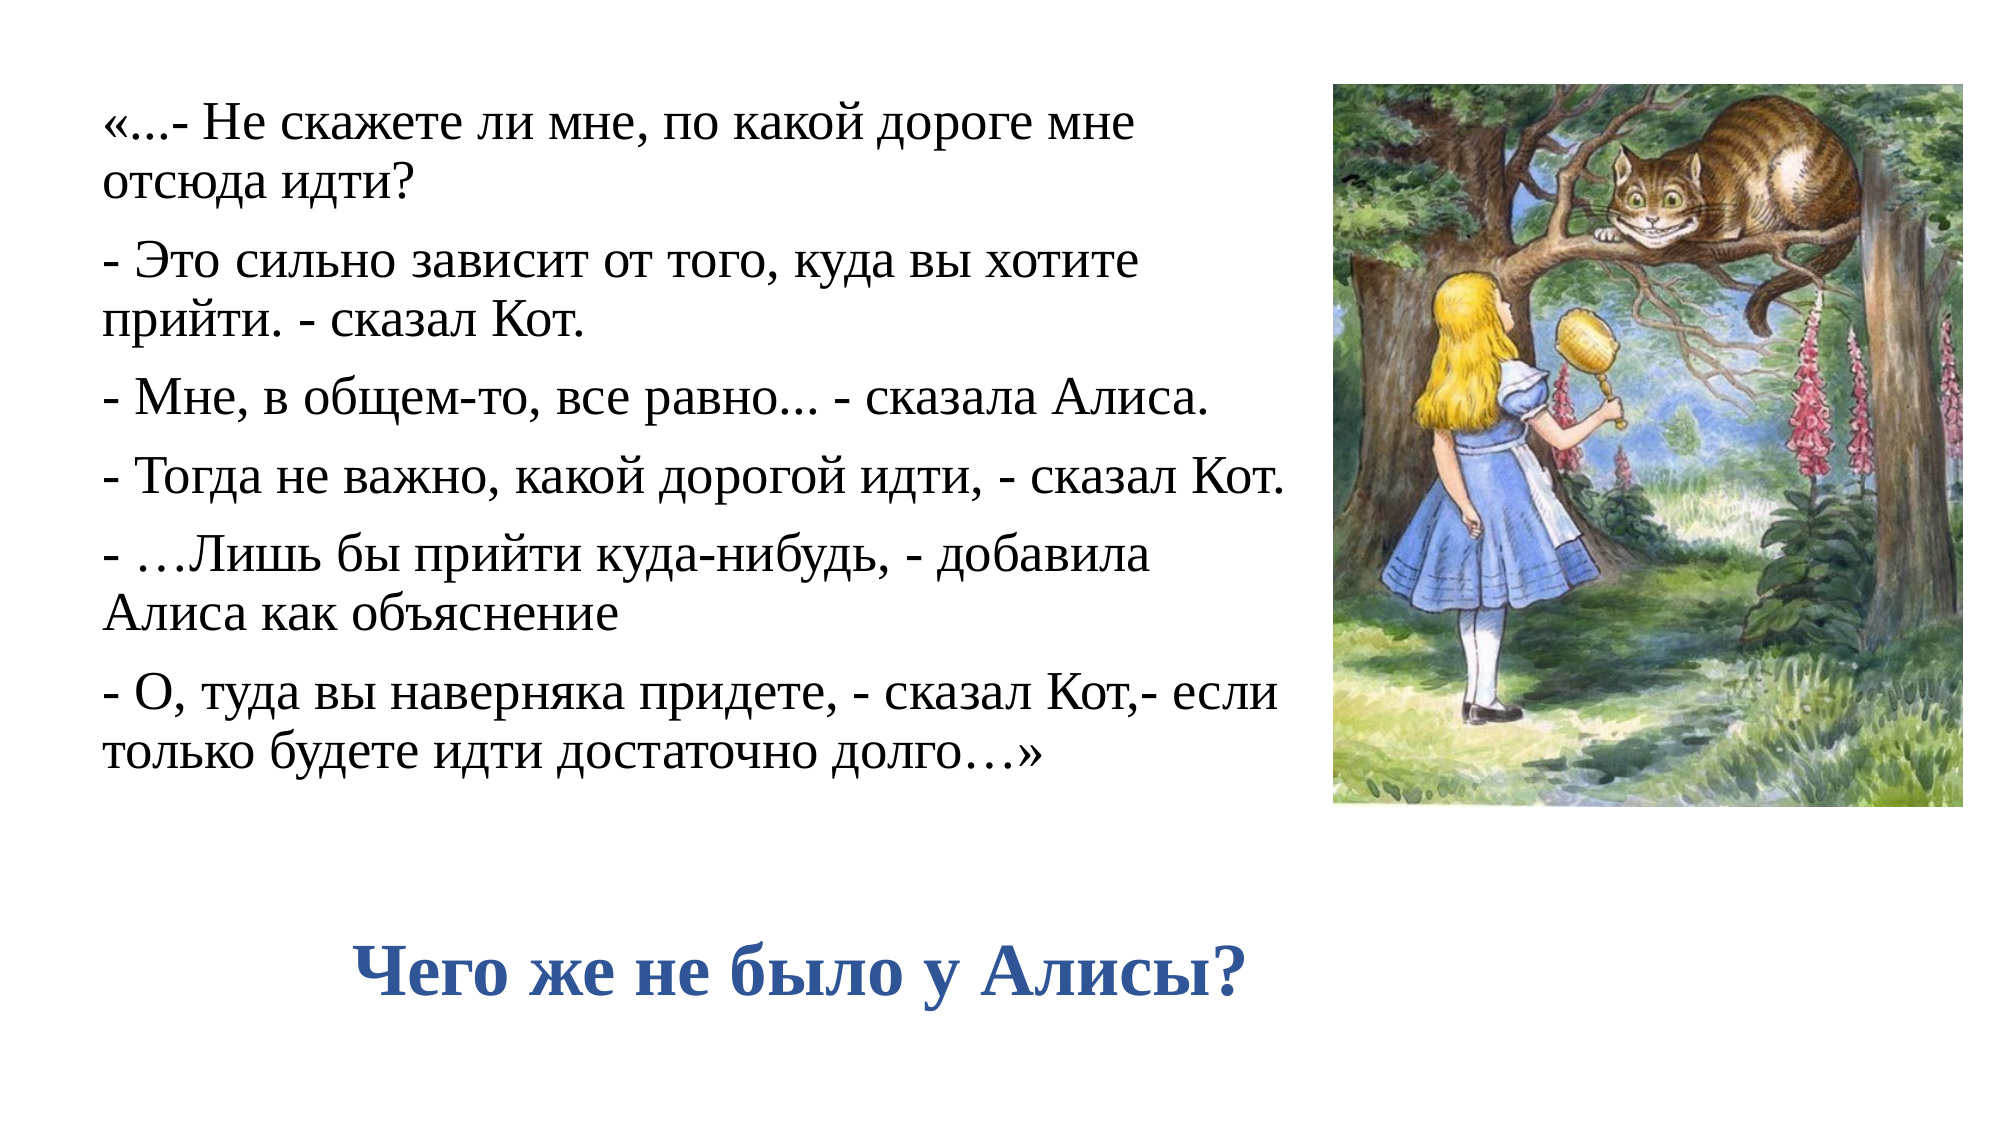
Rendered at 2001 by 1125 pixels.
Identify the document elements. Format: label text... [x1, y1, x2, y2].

list «...- Не скажете ли мне, по какой дороге мне отсюда идти? - Это сильно зависит от того, куда вы хотите прийти. - сказал Кот. - Мне, в общем-то, все равно... - сказала Алиса. - Тогда не важно, какой дорогой идти, - сказал Кот. - …Лишь бы прийти куда-нибудь, - добавила Алиса как объяснение - О, туда вы наверняка придете, - сказал Кот,- если только будете идти достаточно долго…» [87, 84, 1317, 799]
title Чего же не было у Алисы? [337, 907, 1365, 1125]
picture [1333, 84, 1963, 807]
